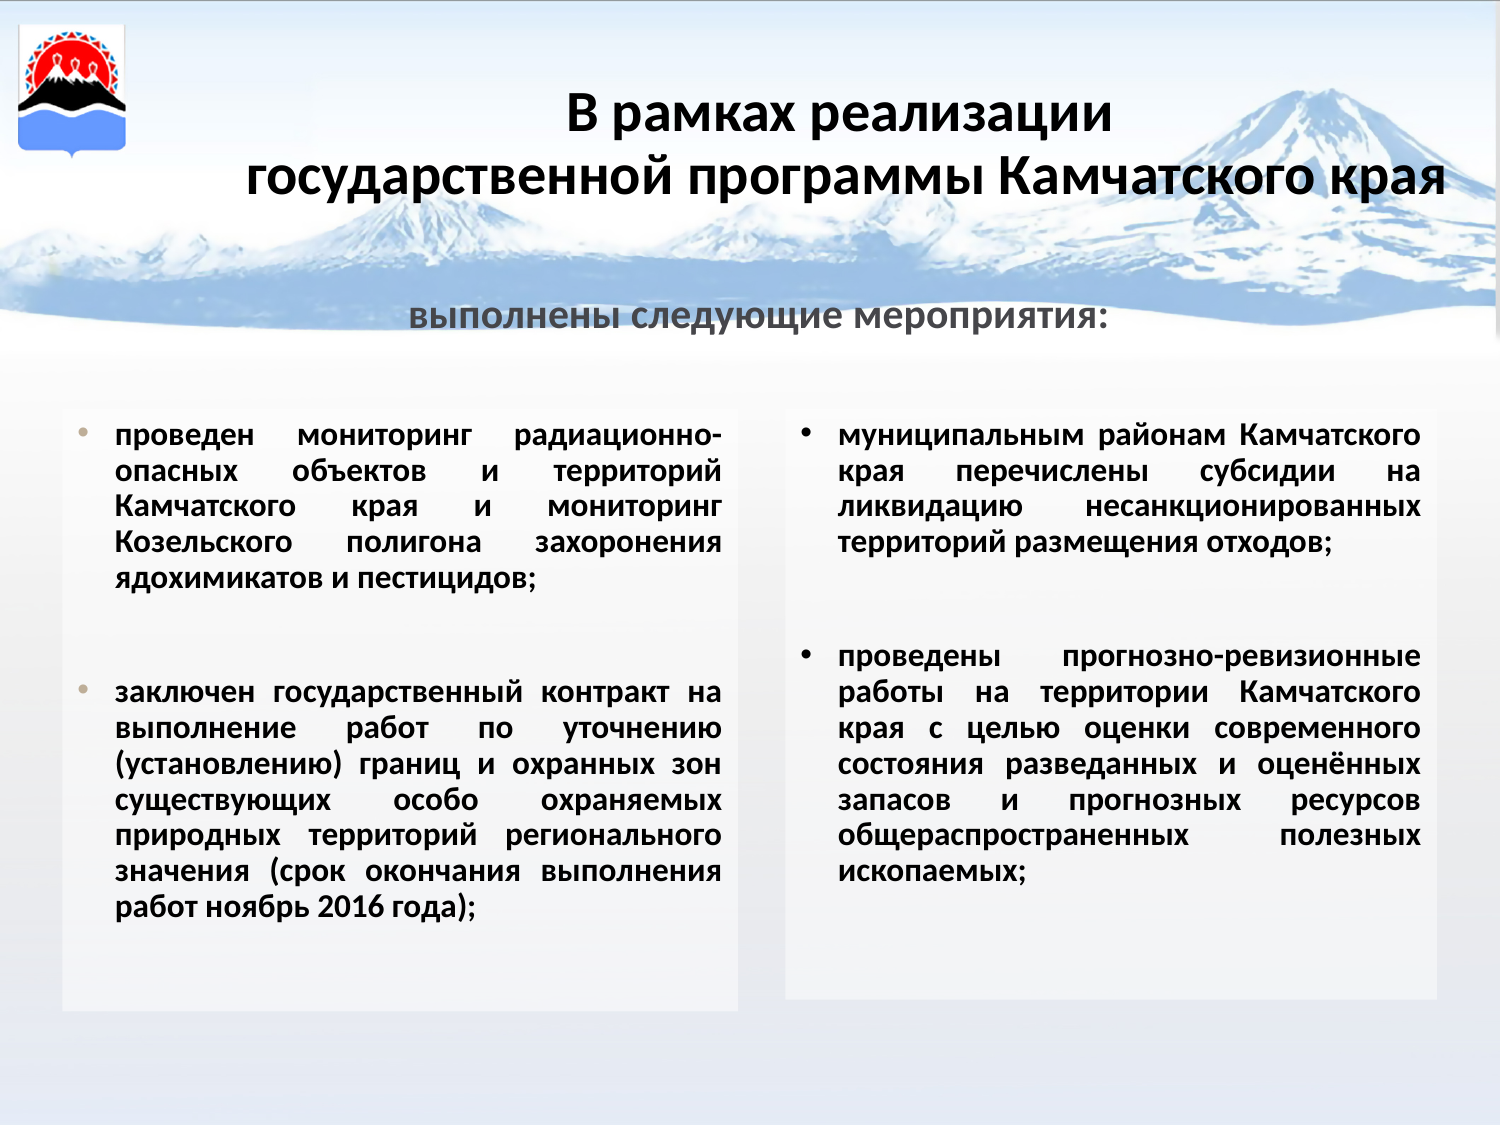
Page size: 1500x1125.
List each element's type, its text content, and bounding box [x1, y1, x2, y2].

list муниципальным районам Камчатского края перечислены субсидии на ликвидацию несанкционированных территорий размещения отходов; проведены прогнозно-ревизионные работы на территории Камчатского края с целью оценки современного состояния разведанных и оценённых запасов и прогнозных ресурсов общераспространенных полезных ископаемых; [785, 408, 1437, 1000]
list проведен мониторинг радиационно-опасных объектов и территорий Камчатского края и мониторинг Козельского полигона захоронения ядохимикатов и пестицидов; заключен государственный контракт на выполнение работ по уточнению (установлению) границ и охранных зон существующих особо охраняемых природных территорий регионального значения (срок окончания выполнения работ ноябрь 2016 года); [62, 408, 739, 1012]
list В рамках реализации государственной программы Камчатского края [159, 61, 1500, 215]
picture [0, 0, 1500, 1125]
text_box выполнены следующие мероприятия: [112, 278, 1406, 344]
